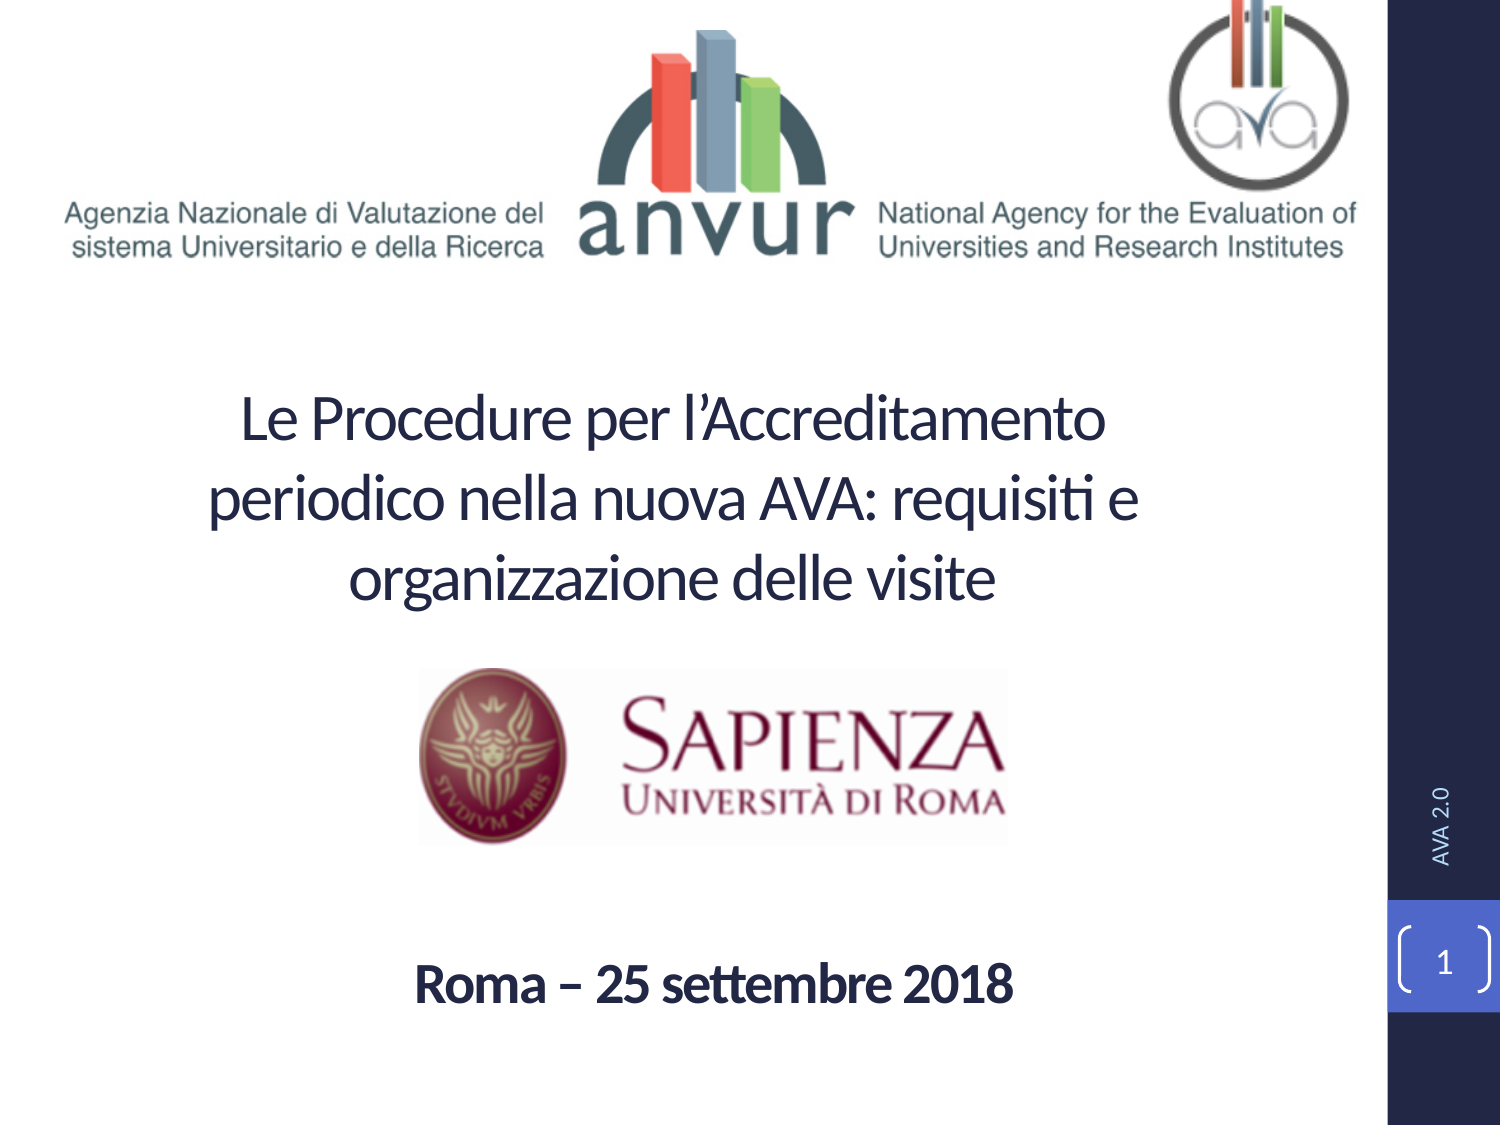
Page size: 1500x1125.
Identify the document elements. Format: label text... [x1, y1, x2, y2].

picture [64, 0, 1387, 305]
footer AVA 2.0 [1408, 361, 1469, 882]
picture [418, 668, 1009, 847]
title Le Procedure per l’Accreditamento periodico nella nuova AVA: requisiti e organizzazione delle visite [112, 373, 1234, 622]
text_box Roma – 25 settembre 2018 [305, 940, 1124, 1024]
slide_number 1 [1397, 925, 1492, 994]
